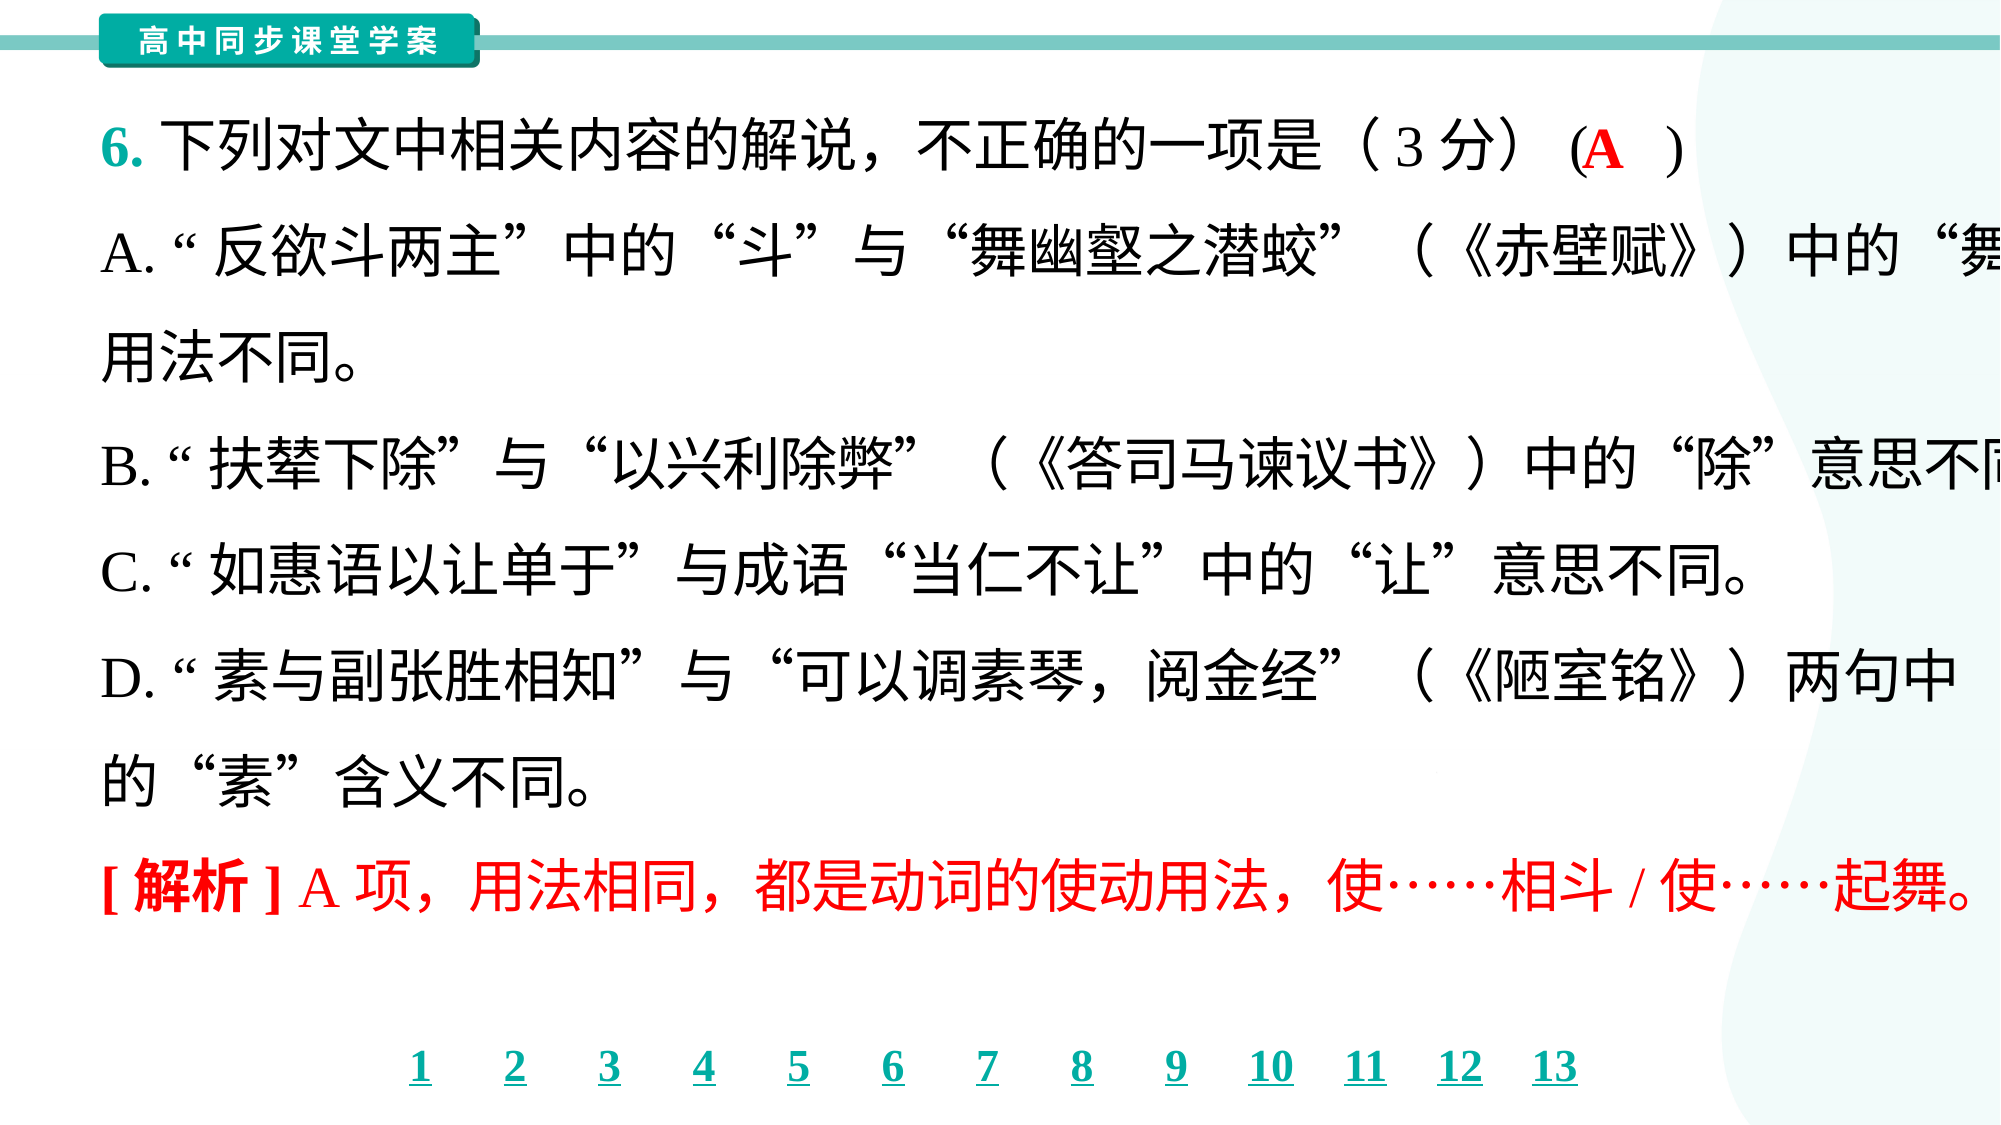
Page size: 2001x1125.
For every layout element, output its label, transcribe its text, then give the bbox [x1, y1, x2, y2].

text_box A. “反欲斗两主”中的“斗”与“舞幽壑之潜蛟”（《赤壁赋》）中的“舞” 用法不同。 B. “扶辇下除”与“以兴利除弊”（《答司马谏议书》）中的“除”意思不同。 C. “如惠语以让单于”与成语“当仁不让”中的“让”意思不同。 D. “素与副张胜相知”与“可以调素琴，阅金经”（《陋室铭》）两句中 的“素”含义不同。 [100, 177, 1899, 816]
text_box 6.下列对文中相关内容的解说，不正确的一项是（3分）( ) [1646, 76, 1899, 177]
text_box A [1560, 76, 1646, 177]
text_box 6.下列对文中相关内容的解说，不正确的一项是（3分）( ) [100, 76, 1560, 177]
picture [0, 0, 2000, 1125]
text_box [解析] A项，用法相同，都是动词的使动用法，使……相斗/使……起舞。 [100, 817, 1899, 920]
